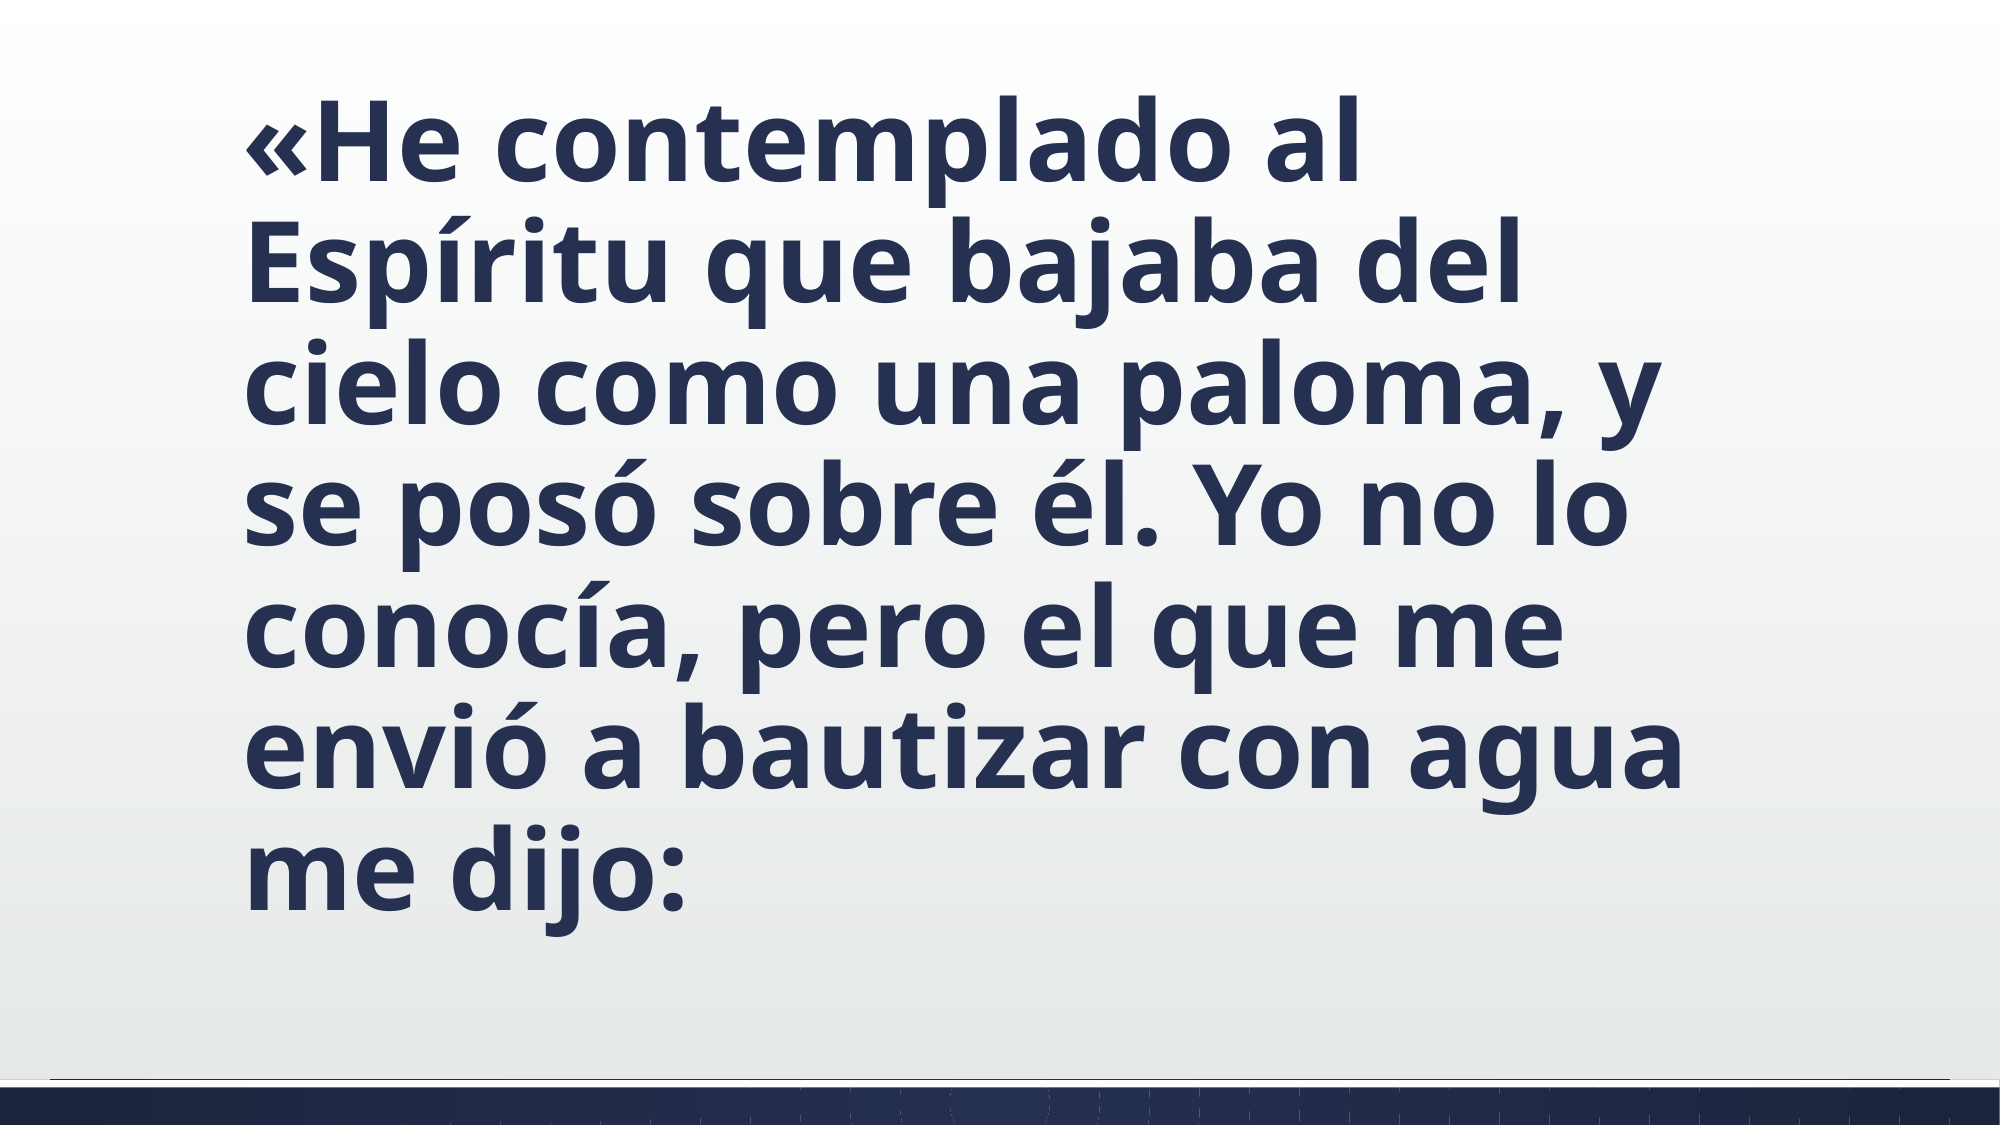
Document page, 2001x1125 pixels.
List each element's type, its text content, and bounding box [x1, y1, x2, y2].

list «He contemplado al Espíritu que bajaba del cielo como una paloma, y se posó sobre él. Yo no lo conocía, pero el que me envió a bautizar con agua me dijo: [219, 76, 1780, 990]
